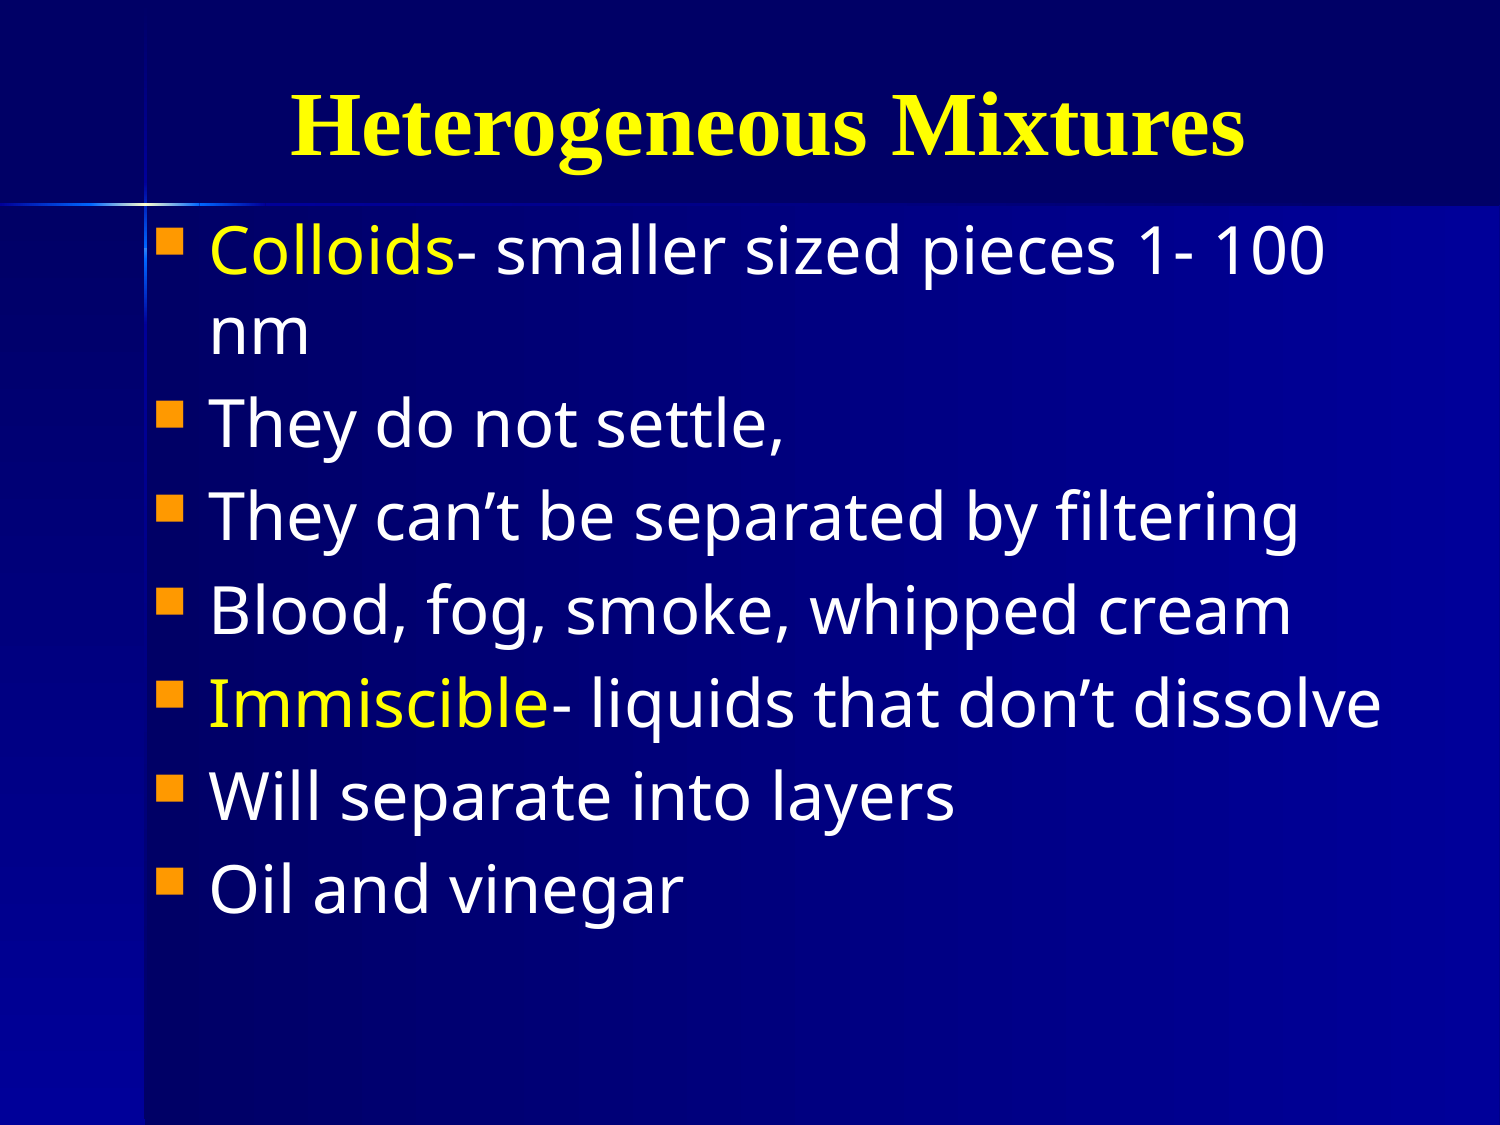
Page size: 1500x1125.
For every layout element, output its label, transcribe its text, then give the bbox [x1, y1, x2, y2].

list Colloids- smaller sized pieces 1- 100 nm They do not settle, They can’t be separated by filtering Blood, fog, smoke, whipped cream Immiscible- liquids that don’t dissolve Will separate into layers Oil and vinegar [137, 199, 1413, 1001]
title Heterogeneous Mixtures [149, 49, 1388, 188]
